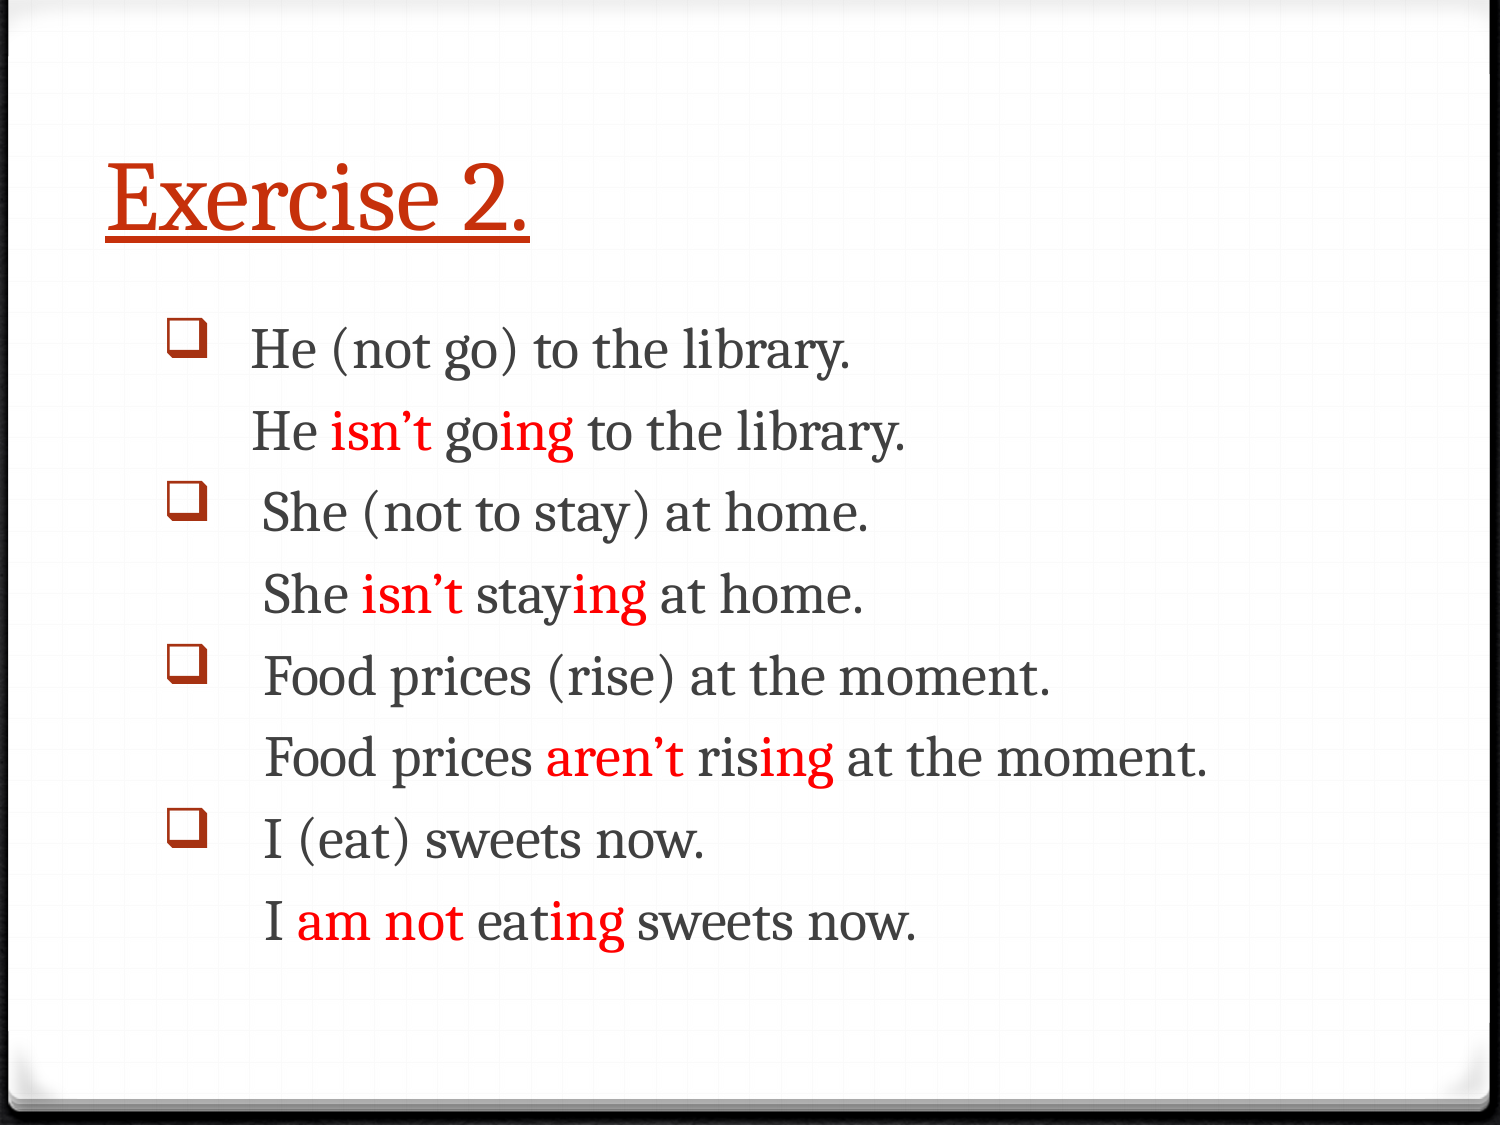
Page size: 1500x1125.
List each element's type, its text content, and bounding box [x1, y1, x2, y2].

picture [0, 0, 1500, 1125]
list He (not go) to the library. He isn’t going to the library. She (not to stay) at home. She isn’t staying at home. Food prices (rise) at the moment. Food prices aren’t rising at the moment. I (eat) sweets now. I am not eating sweets now. [147, 302, 1387, 1054]
title Exercise 2. [90, 71, 1410, 309]
